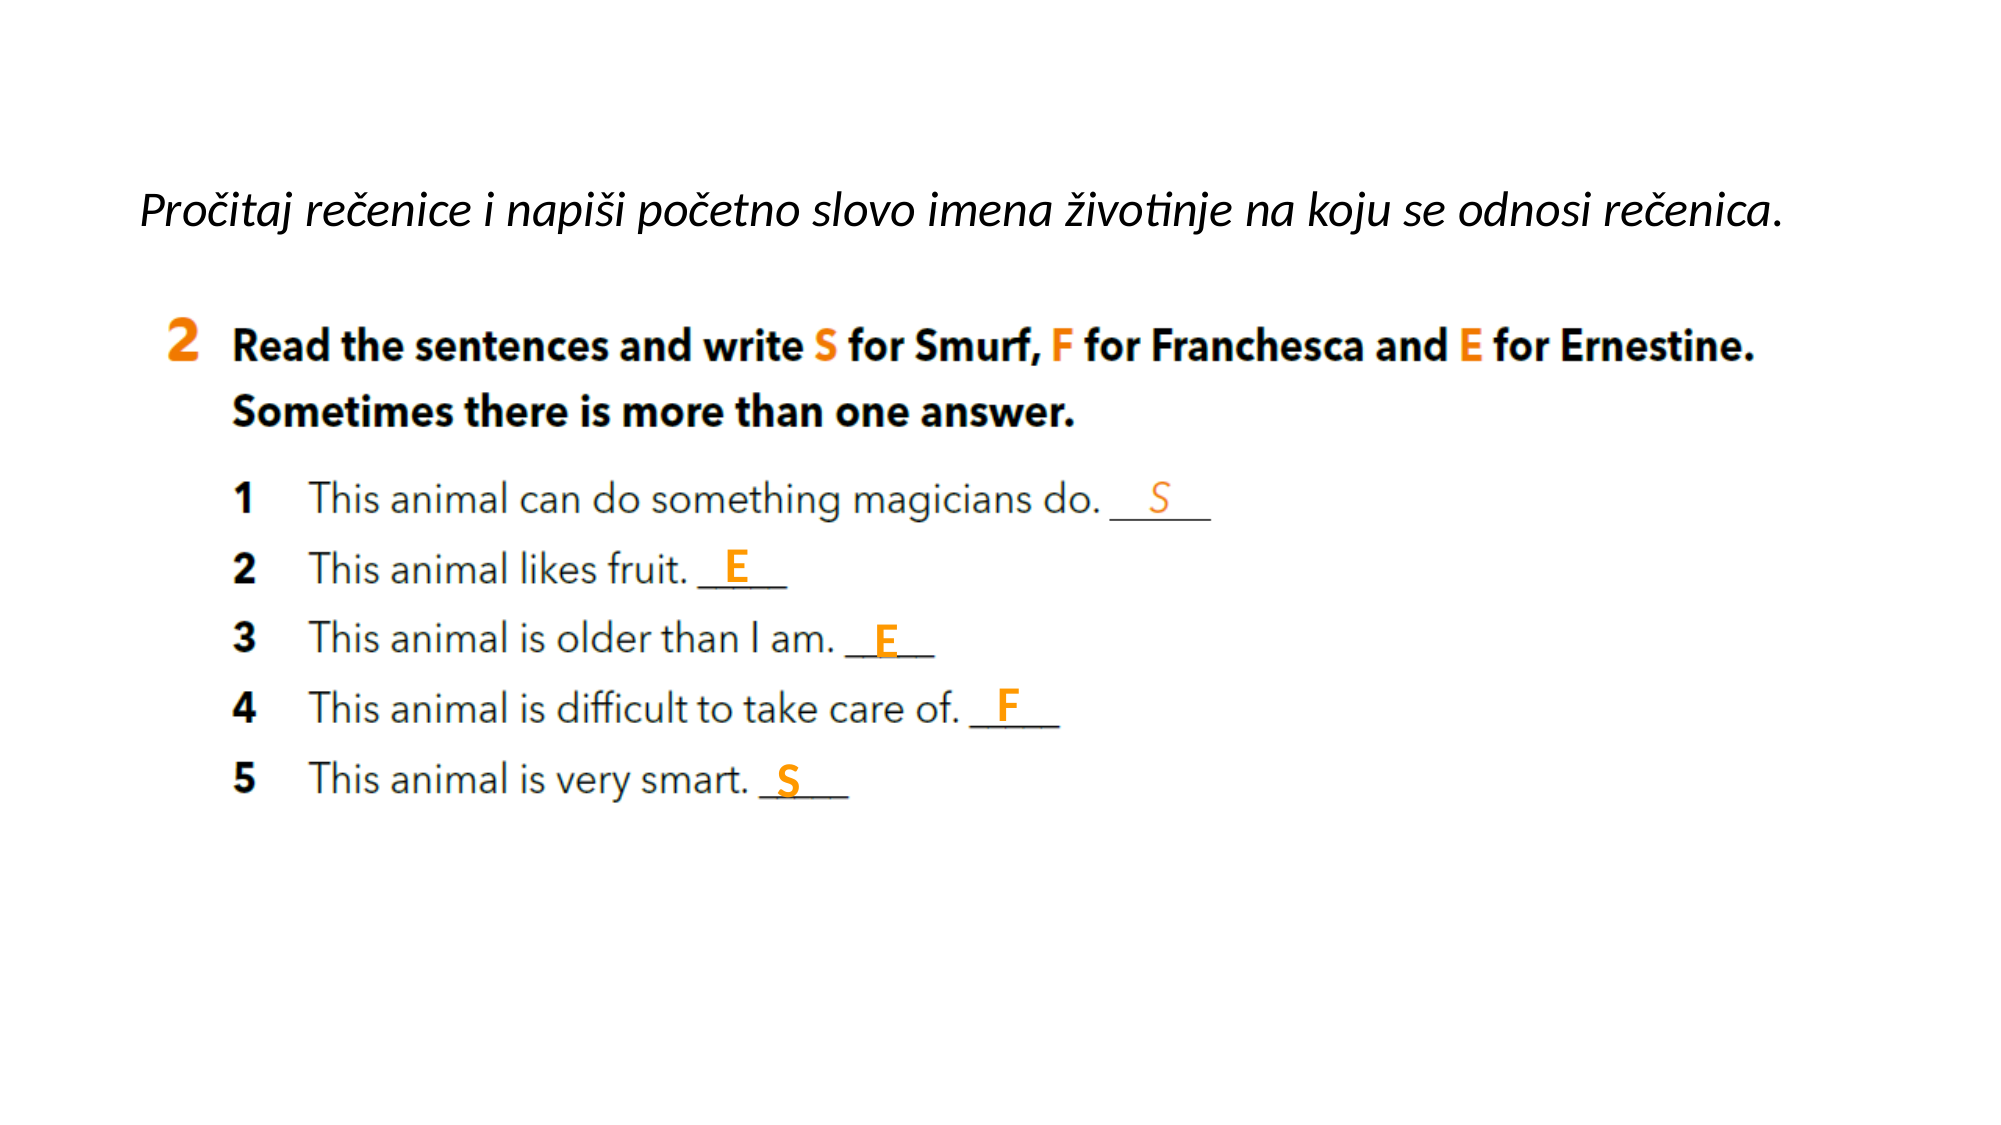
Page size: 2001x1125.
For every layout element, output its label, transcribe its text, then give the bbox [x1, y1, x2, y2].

text_box Pročitaj rečenice i napiši početno slovo imena životinje na koju se odnosi rečenica. [124, 169, 1876, 245]
picture [153, 294, 1760, 831]
